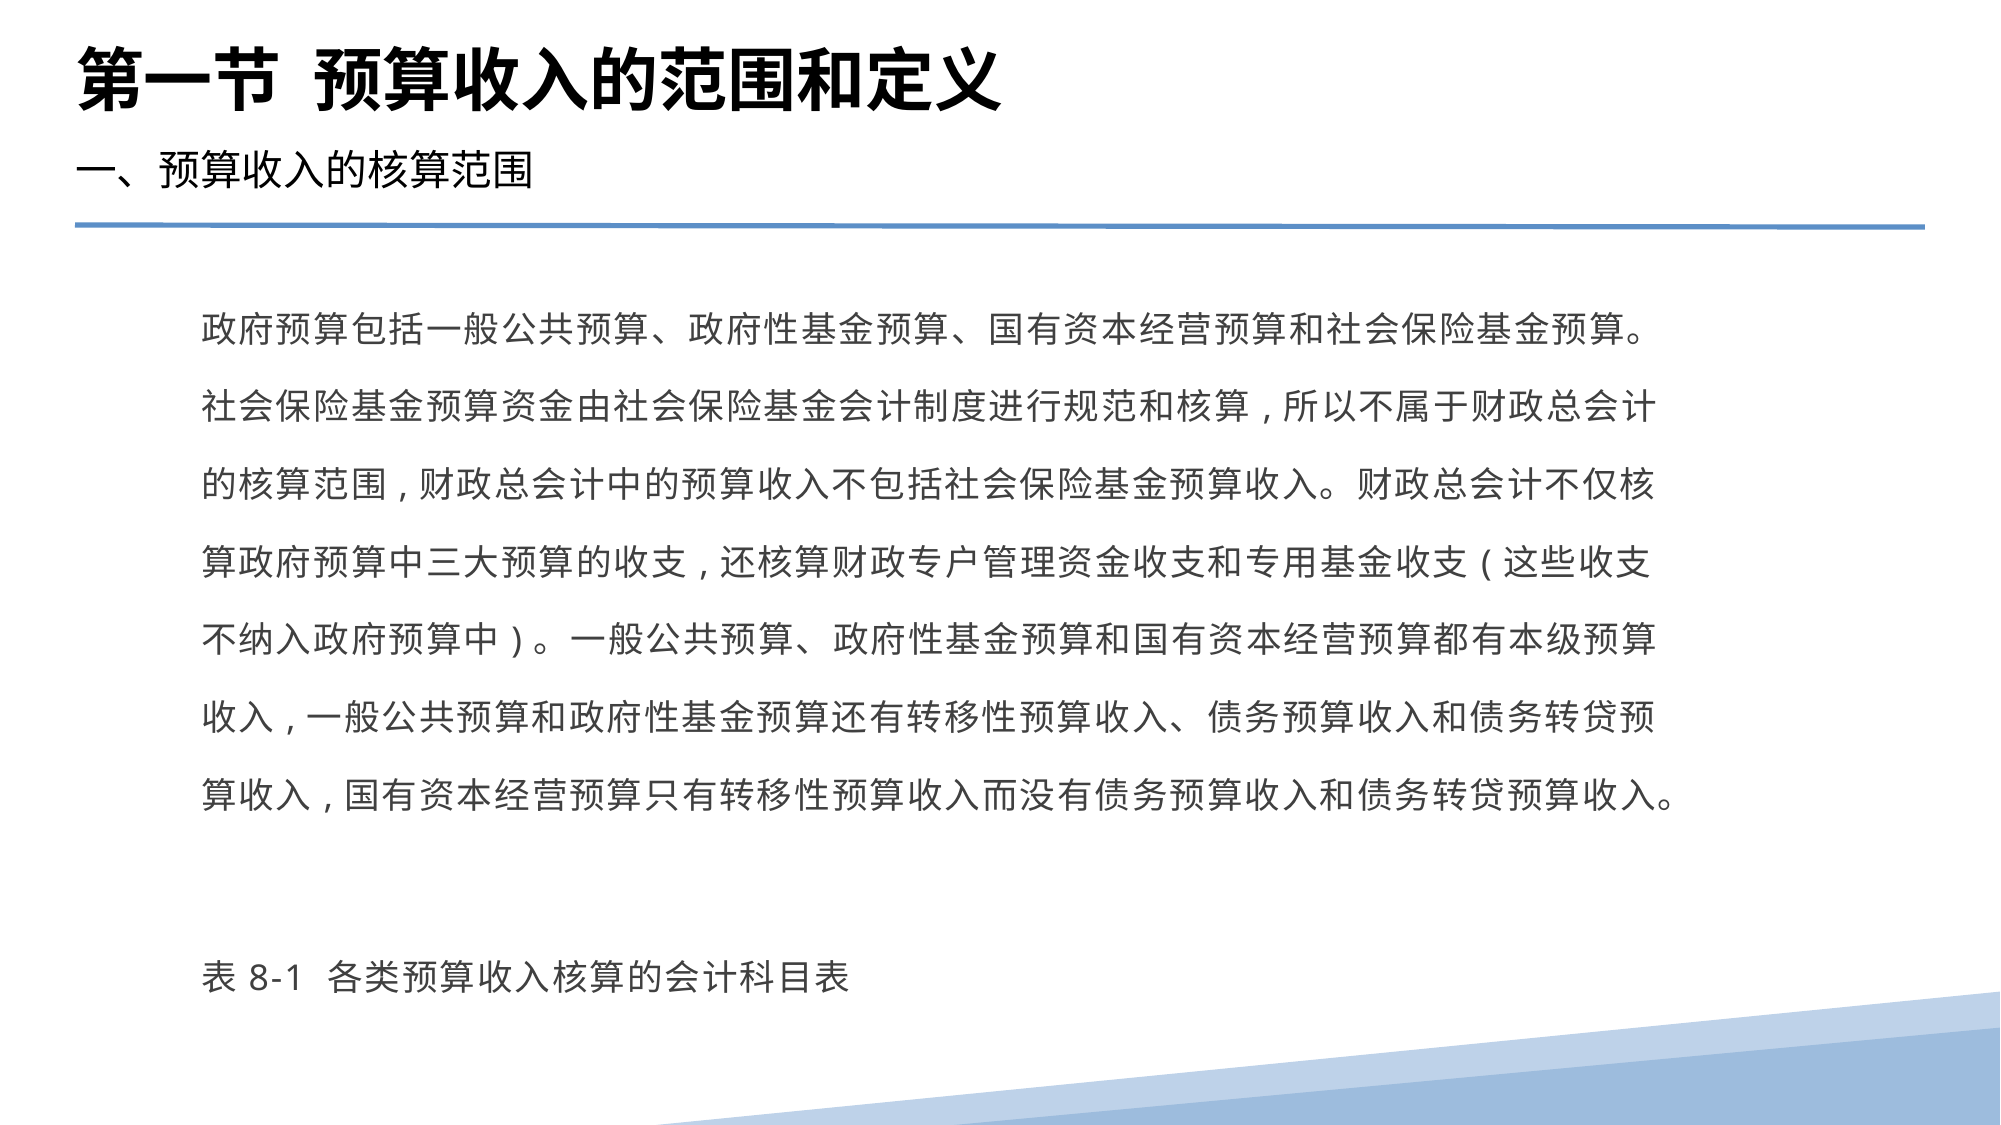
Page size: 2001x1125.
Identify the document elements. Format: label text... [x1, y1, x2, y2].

text_box 一、预算收入的核算范围 [75, 124, 1925, 200]
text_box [74, 224, 1925, 228]
text_box 第一节 预算收入的范围和定义 [75, 24, 1925, 124]
text_box 政府预算包括一般公共预算、政府性基金预算、国有资本经营预算和社会保险基金预算。社会保险基金预算资金由社会保险基金会计制度进行规范和核算,所以不属于财政总会计的核算范围,财政总会计中的预算收入不包括社会保险基金预算收入。财政总会计不仅核算政府预算中三大预算的收支,还核算财政专户管理资金收支和专用基金收支(这些收支不纳入政府预算中)。一般公共预算、政府性基金预算和国有资本经营预算都有本级预算收入,一般公共预算和政府性基金预算还有转移性预算收入、债务预算收入和债务转贷预算收入,国有资本经营预算只有转移性预算收入而没有债务预算收入和债务转贷预算收入。 表8-1 各类预算收入核算的会计科目表 [190, 264, 1692, 1012]
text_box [656, 991, 2000, 1125]
